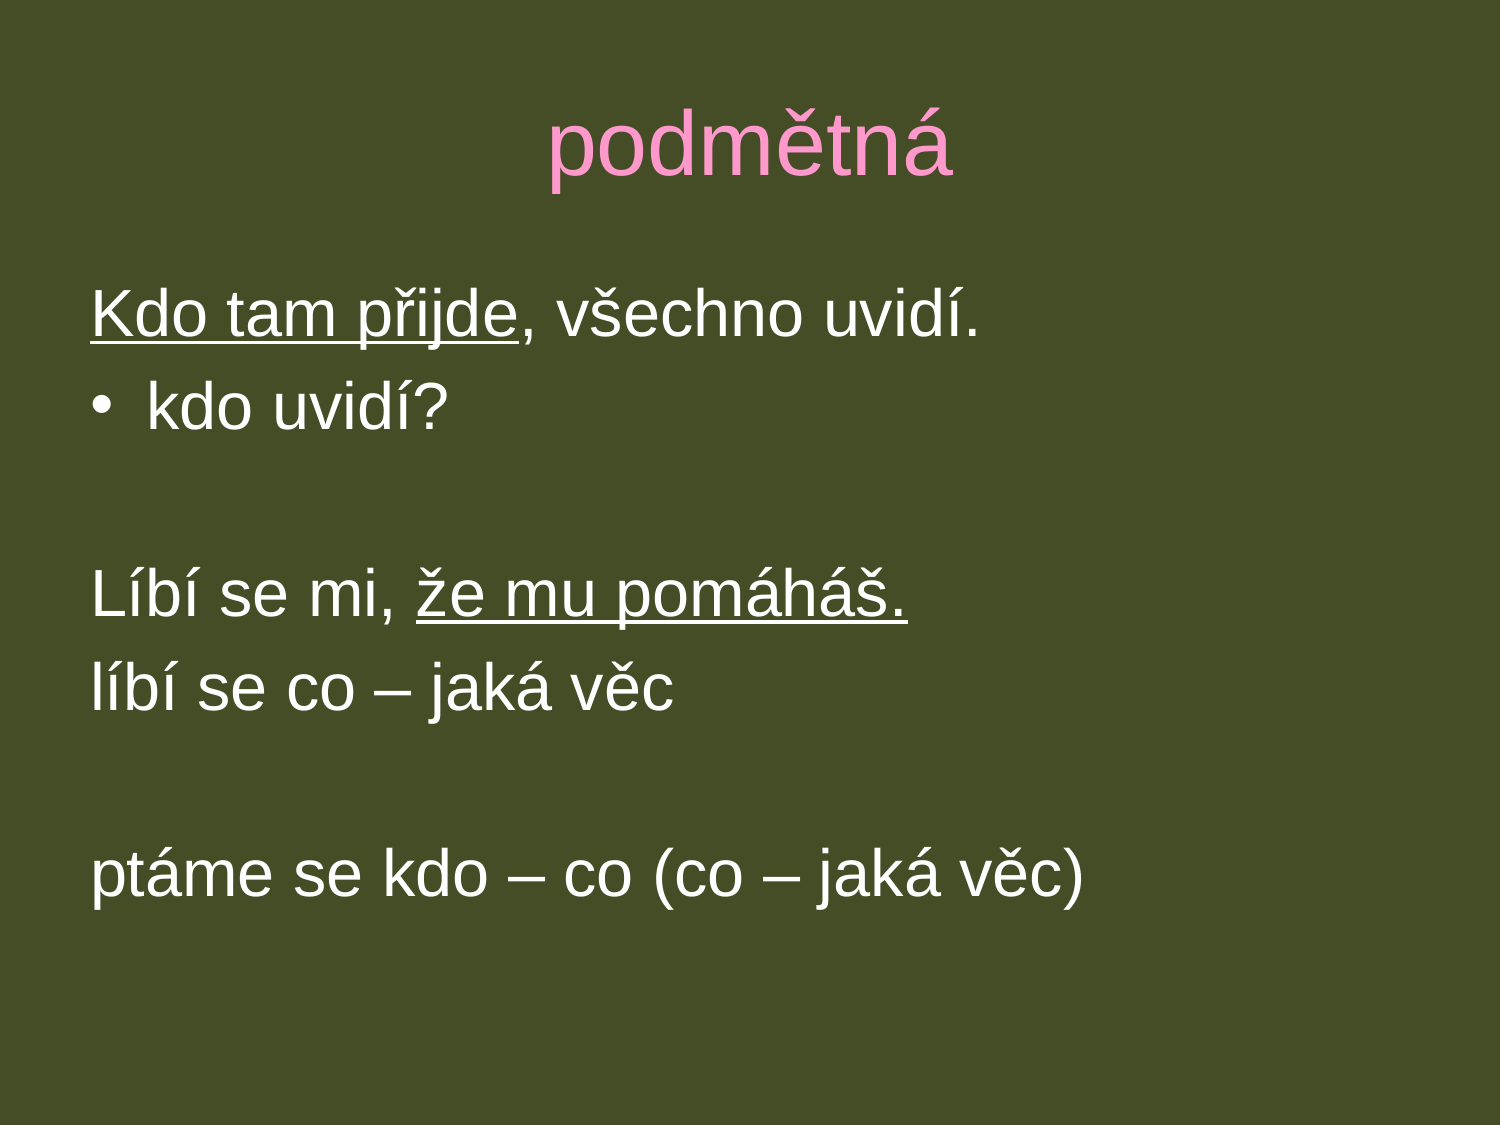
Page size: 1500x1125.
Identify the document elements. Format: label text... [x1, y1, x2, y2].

title podmětná [75, 45, 1425, 233]
list Kdo tam přijde, všechno uvidí. kdo uvidí? Líbí se mi, že mu pomáháš. líbí se co – jaká věc ptáme se kdo – co (co – jaká věc) [75, 262, 1425, 1005]
